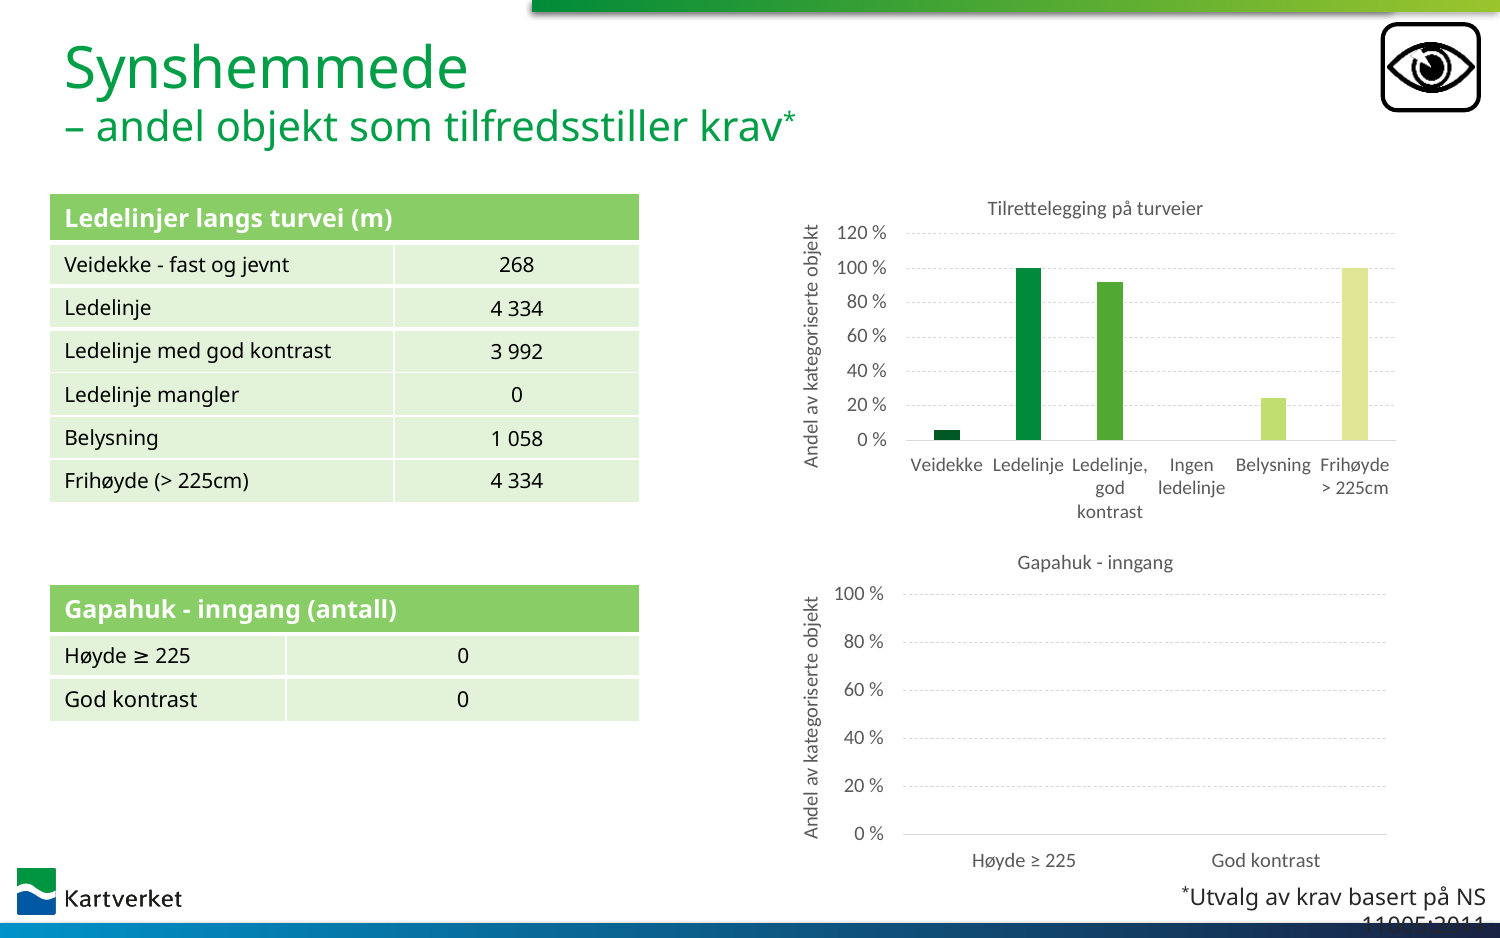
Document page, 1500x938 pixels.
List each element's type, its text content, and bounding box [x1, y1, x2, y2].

table_cell 4 334 [395, 460, 639, 502]
table_cell Veidekke - fast og jevnt [50, 245, 393, 284]
table_header Gapahuk - inngang (antall) [50, 585, 639, 632]
table_cell Belysning [50, 417, 393, 458]
table_cell Høyde ≥ 225 [50, 636, 285, 675]
table_cell 1 058 [395, 417, 639, 458]
table_cell 0 [287, 636, 639, 675]
table_cell 4 334 [395, 288, 639, 327]
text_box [1382, 24, 1480, 111]
picture [791, 541, 1400, 880]
table_cell 3 992 [395, 331, 639, 372]
table_cell Ledelinje [50, 288, 393, 327]
table_cell Ledelinje mangler [50, 373, 393, 415]
table_cell Frihøyde (> 225cm) [50, 460, 393, 502]
table_cell 0 [395, 373, 639, 415]
table_header Ledelinjer langs turvei (m) [50, 194, 639, 240]
text_box *Utvalg av krav basert på NS 11005:2011 [1068, 873, 1500, 938]
table_cell Ledelinje med god kontrast [50, 331, 393, 372]
table_cell 0 [287, 679, 639, 721]
picture [791, 187, 1400, 526]
text_box Synshemmede – andel objekt som tilfredsstiller krav* [49, 24, 1431, 158]
table_cell 268 [395, 245, 639, 284]
table_cell God kontrast [50, 679, 285, 721]
